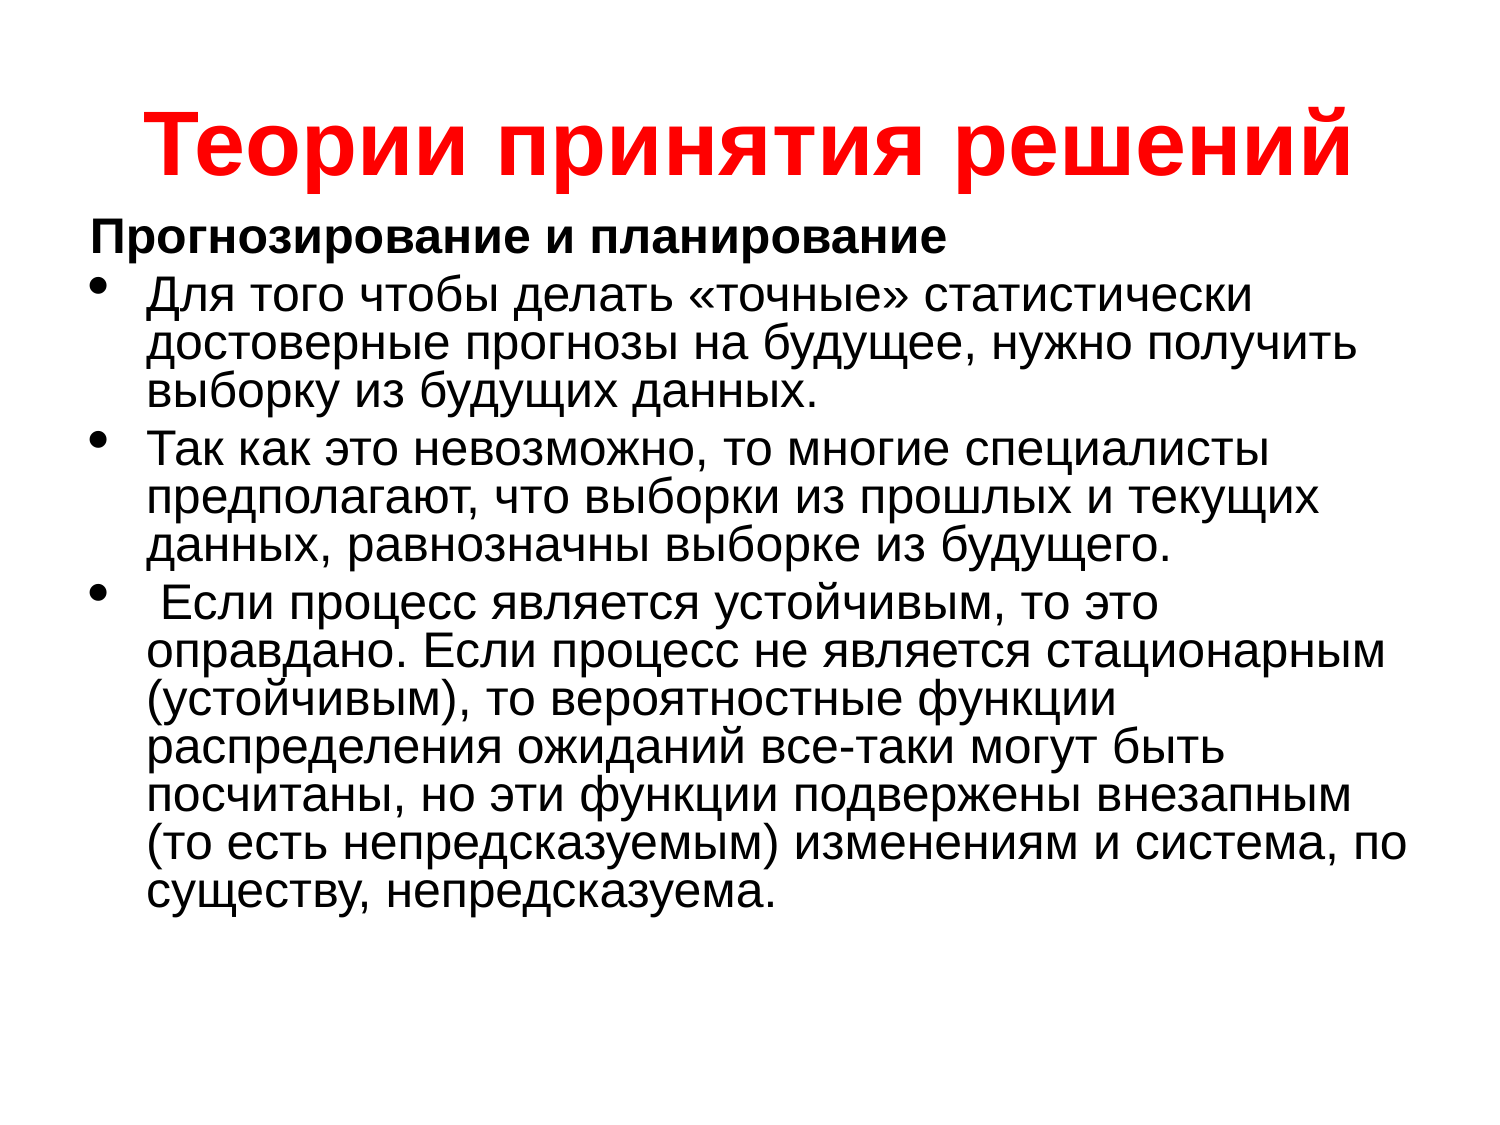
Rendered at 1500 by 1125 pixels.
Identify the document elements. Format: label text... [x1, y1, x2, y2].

text_box Прогнозирование и планирование Для того чтобы делать «точные» статистически достоверные прогнозы на будущее, нужно получить выборку из будущих данных. Так как это невозможно, то многие специалисты предполагают, что выборки из прошлых и текущих данных, равнозначны выборке из будущего. Если процесс является устойчивым, то это оправдано. Если процесс не является стационарным (устойчивым), то вероятностные функции распределения ожиданий все-таки могут быть посчитаны, но эти функции подвержены внезапным (то есть непредсказуемым) изменениям и система, по существу, непредсказуема. [75, 208, 1425, 1005]
text_box Теории принятия решений [75, 45, 1425, 208]
